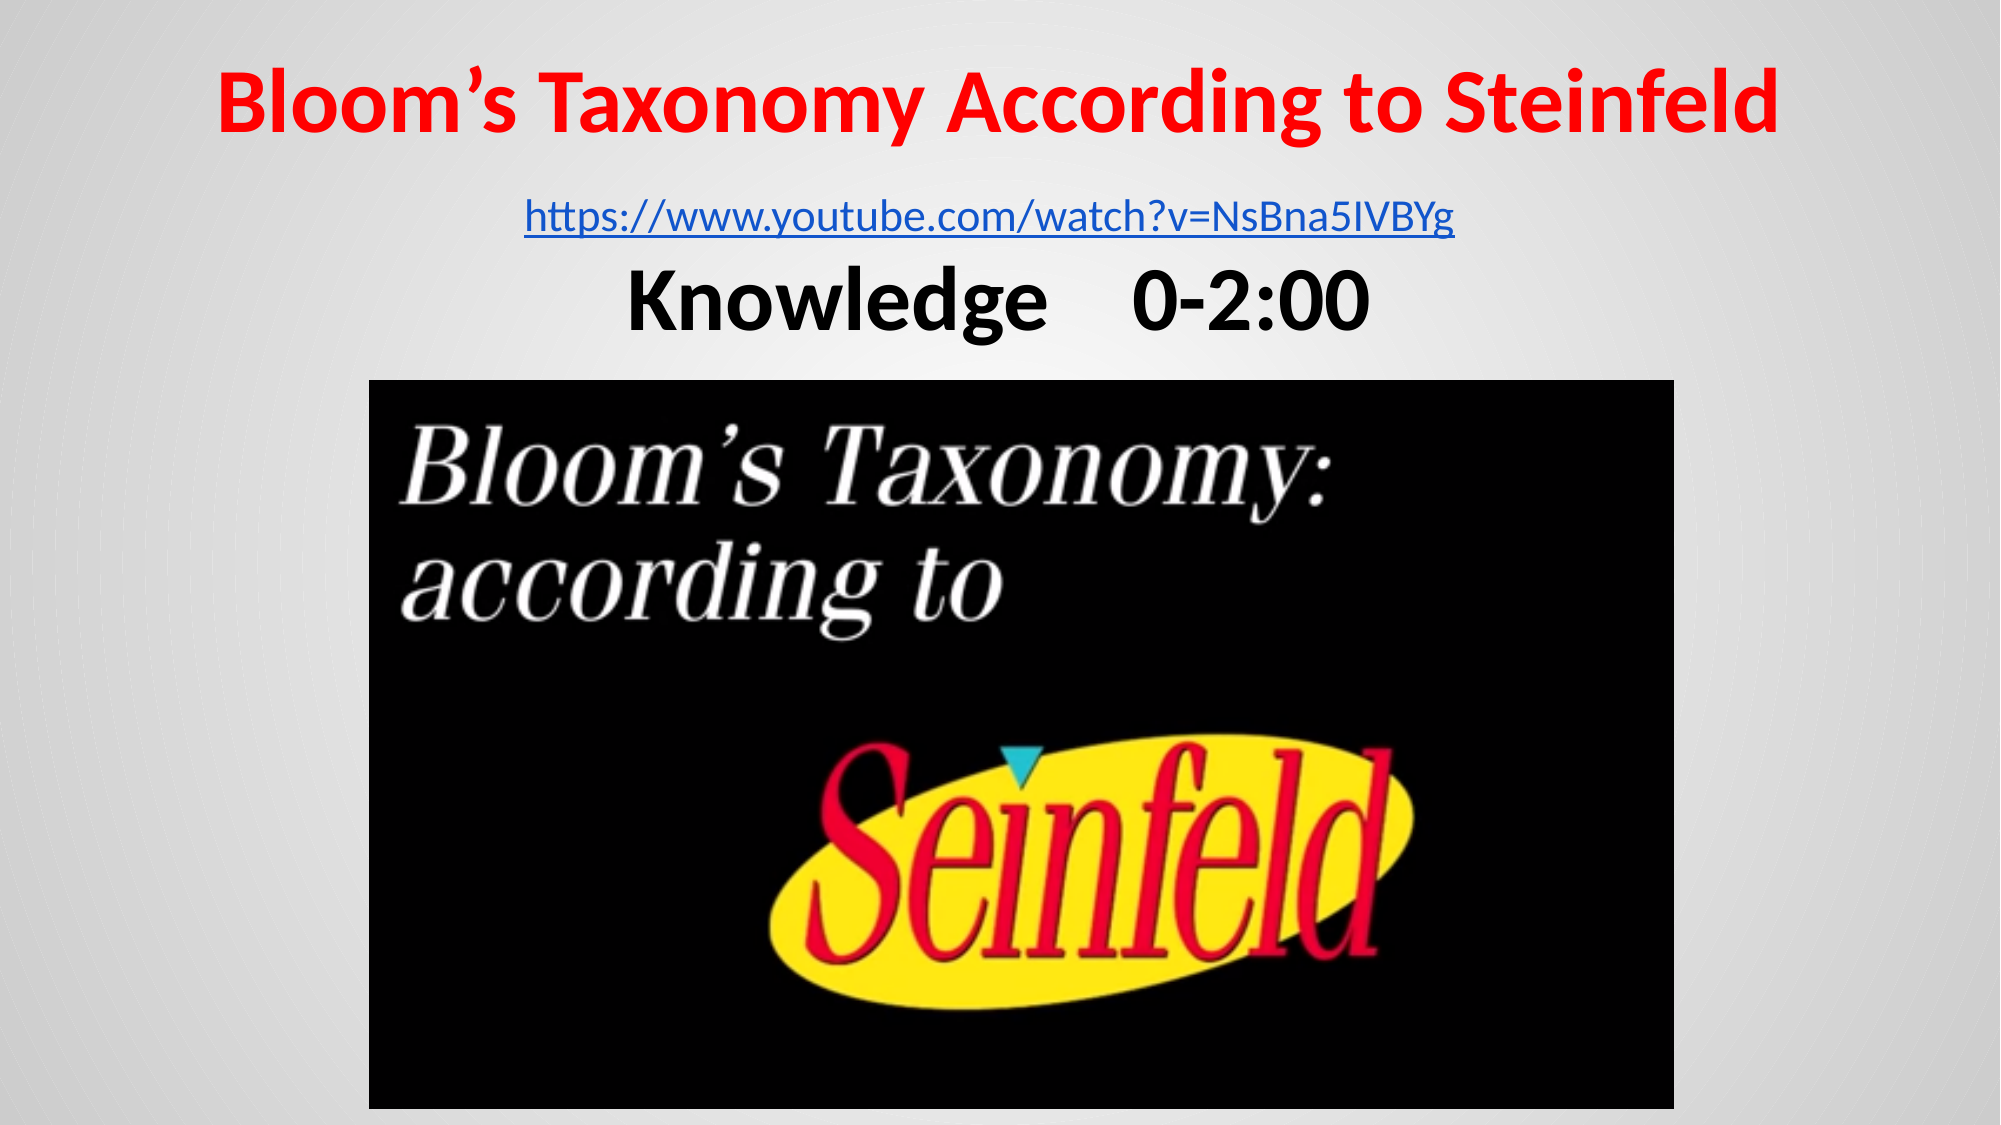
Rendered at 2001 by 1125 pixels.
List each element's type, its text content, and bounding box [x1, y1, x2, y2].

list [369, 380, 1674, 1110]
title Bloom’s Taxonomy According to Steinfeld https://www.youtube.com/watch?v=NsBna5IVBYg Knowledge 0-2:00 [137, 23, 1863, 381]
